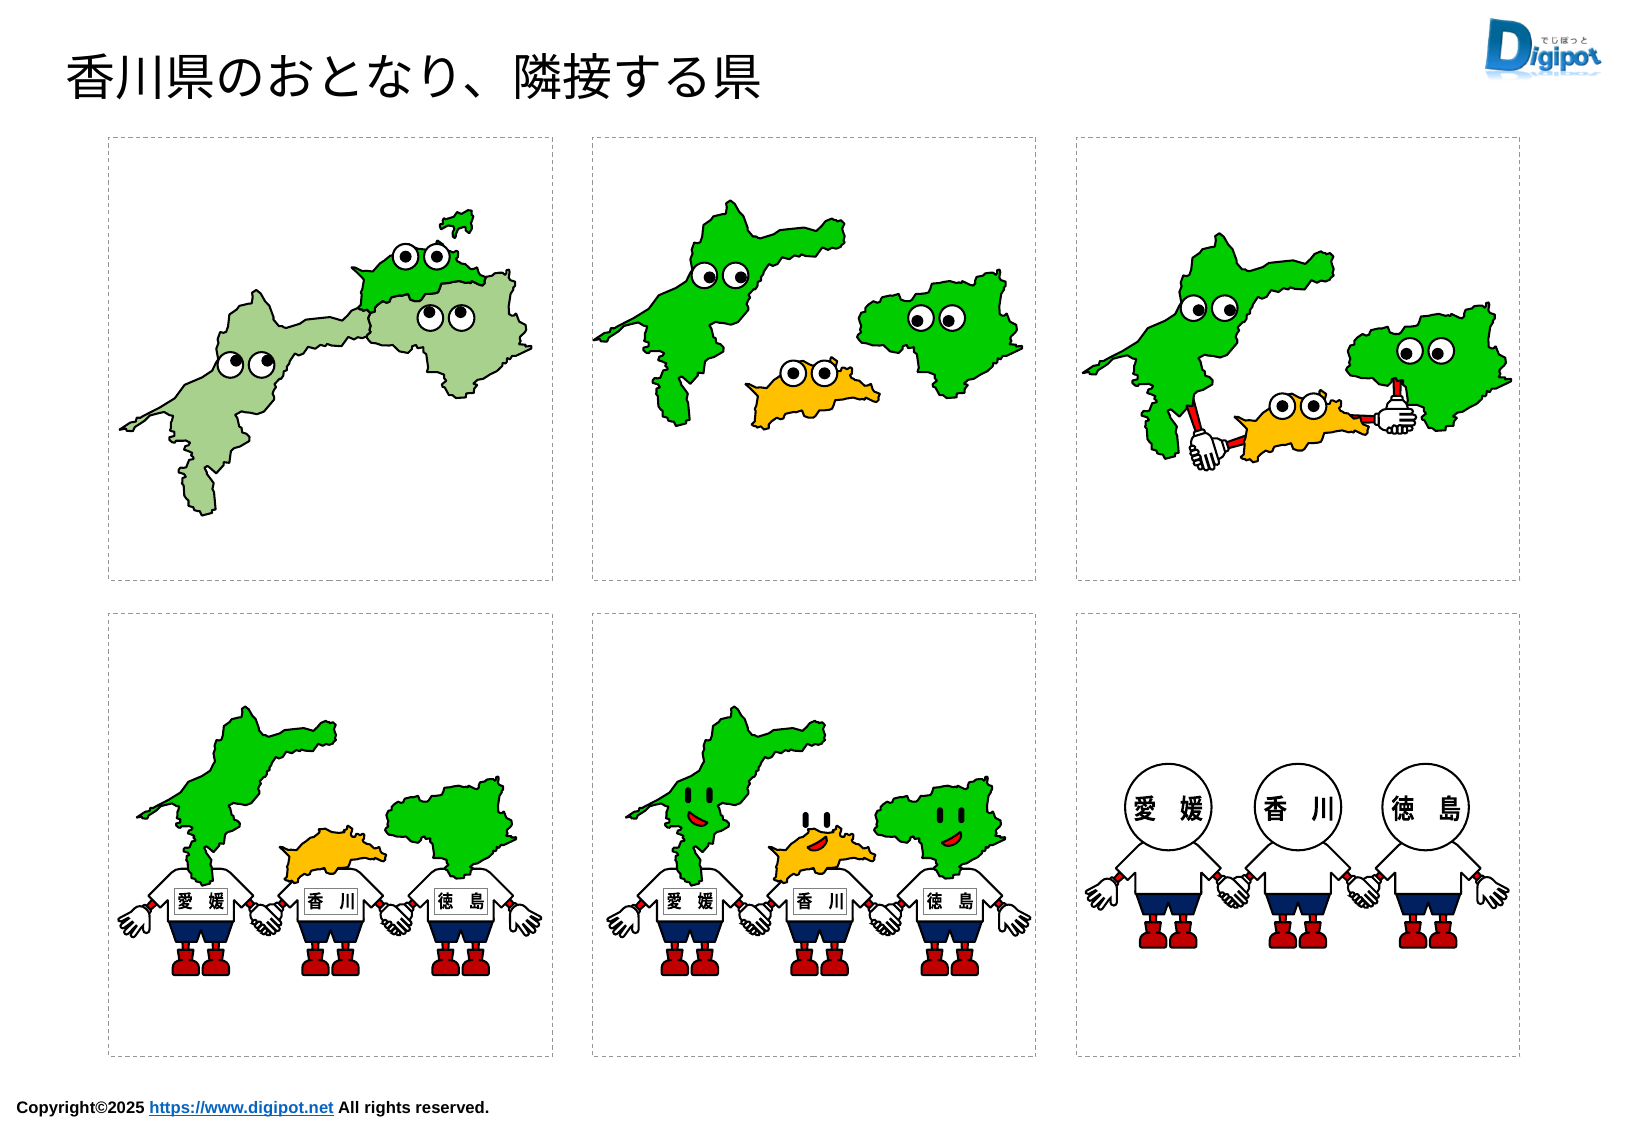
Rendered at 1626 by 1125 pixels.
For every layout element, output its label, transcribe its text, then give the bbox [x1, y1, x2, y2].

picture [1485, 18, 1602, 82]
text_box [1087, 763, 1507, 948]
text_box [1082, 233, 1512, 480]
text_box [119, 210, 532, 516]
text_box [120, 706, 539, 976]
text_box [609, 706, 1028, 976]
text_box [593, 200, 1022, 430]
text_box 香川県のおとなり、隣接する県 [50, 38, 777, 113]
